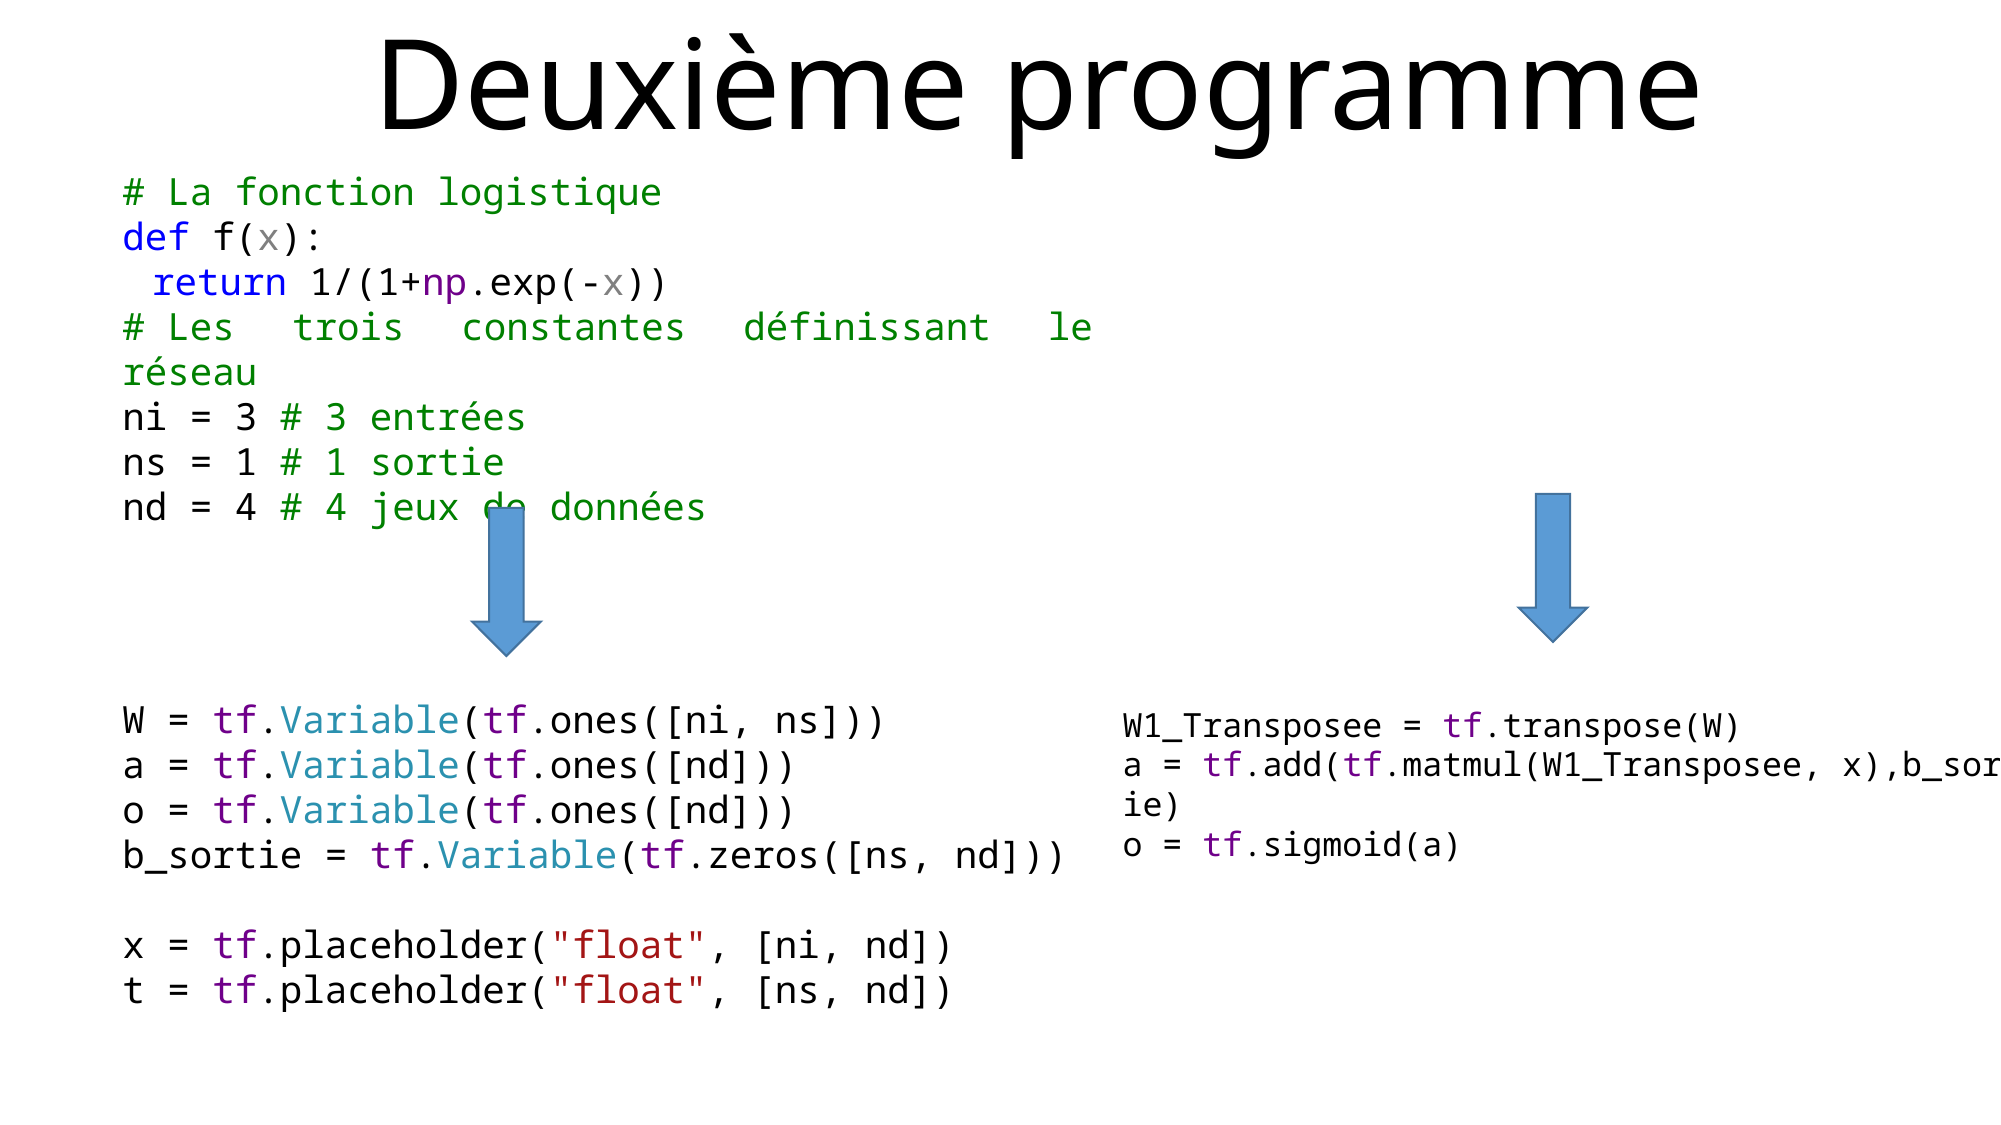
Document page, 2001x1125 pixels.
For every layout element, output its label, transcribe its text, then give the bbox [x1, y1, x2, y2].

text_box # La fonction logistique def f(x): return 1/(1+np.exp(-x)) # Les trois constantes définissant le réseau ni = 3 # 3 entrées ns = 1 # 1 sortie nd = 4 # 4 jeux de données [107, 160, 1108, 536]
text_box Deuxième programme [176, 0, 1902, 164]
text_box W1_Transposee = tf.transpose(W) a = tf.add(tf.matmul(W1_Transposee, x),b_sortie) o = tf.sigmoid(a) [1107, 696, 2000, 871]
text_box W = tf.Variable(tf.ones([ni, ns])) a = tf.Variable(tf.ones([nd])) o = tf.Variable(tf.ones([nd])) b_sortie = tf.Variable(tf.zeros([ns, nd])) x = tf.placeholder("float", [ni, nd]) t = tf.placeholder("float", [ns, nd]) [107, 688, 1108, 1019]
text_box [1516, 492, 1590, 644]
text_box [469, 506, 544, 658]
